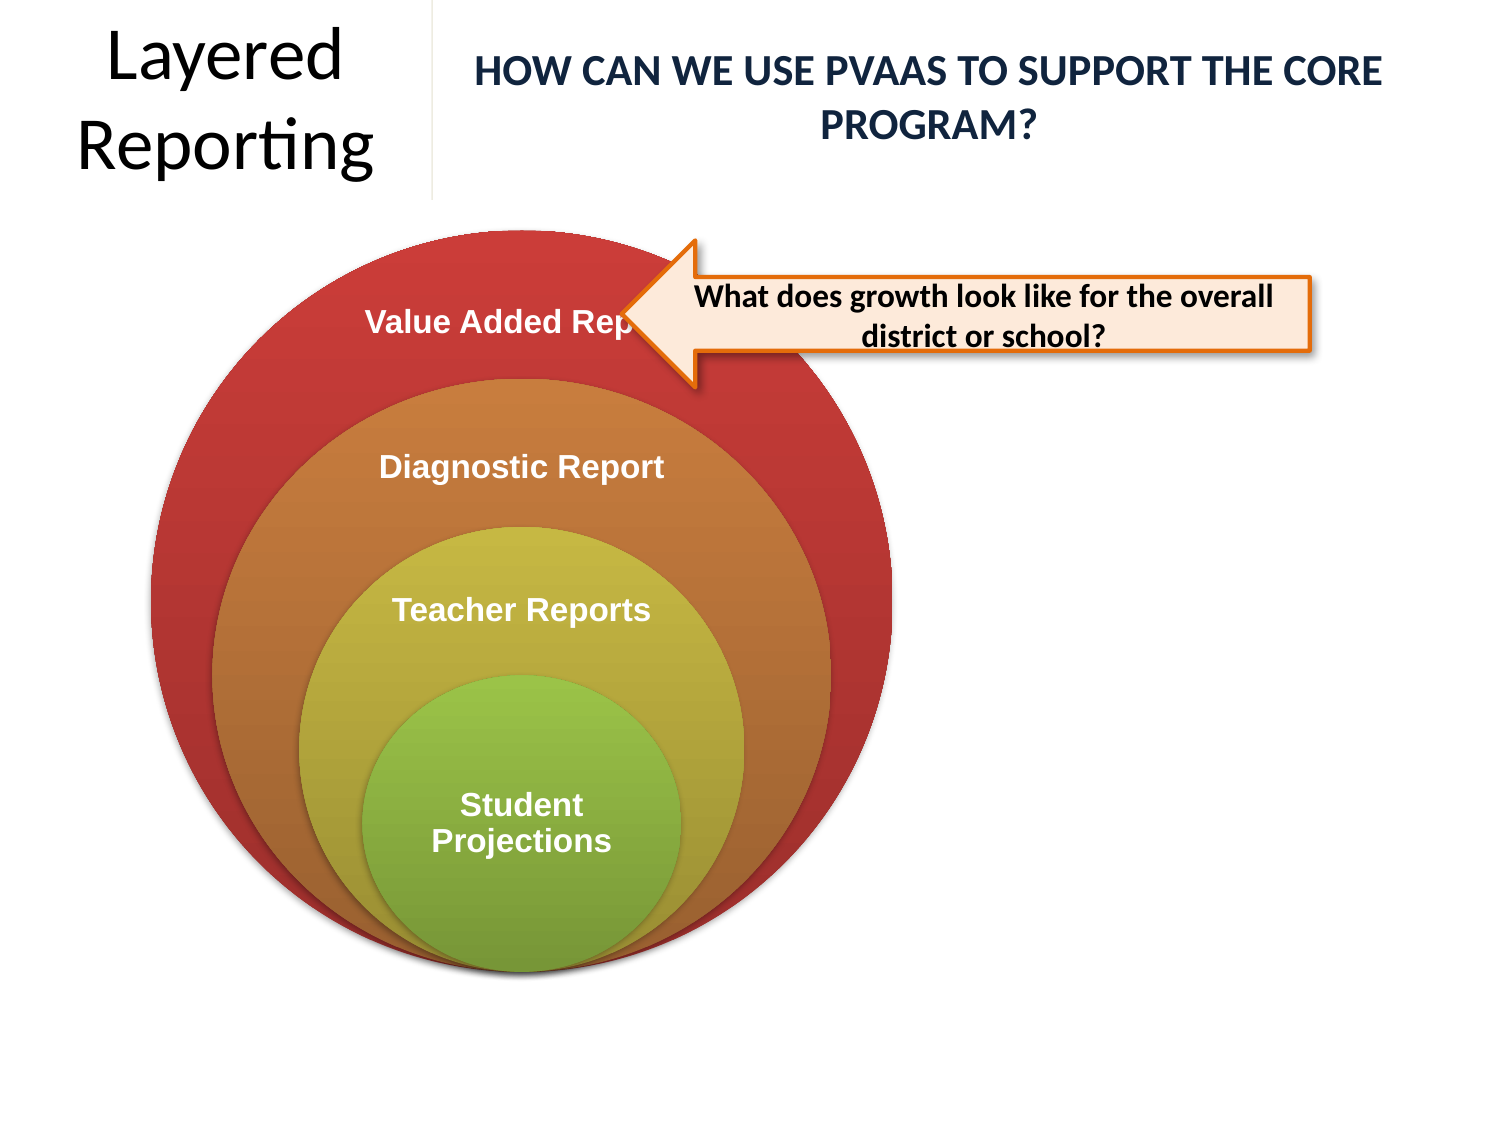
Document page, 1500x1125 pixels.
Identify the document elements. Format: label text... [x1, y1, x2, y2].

text_box What does growth look like for the overall district or school? [897, 274, 1312, 353]
list How can we use PVAAS to Support the Core Program? [432, 33, 1427, 157]
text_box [150, 208, 893, 995]
title Layered Reporting [19, 33, 432, 157]
